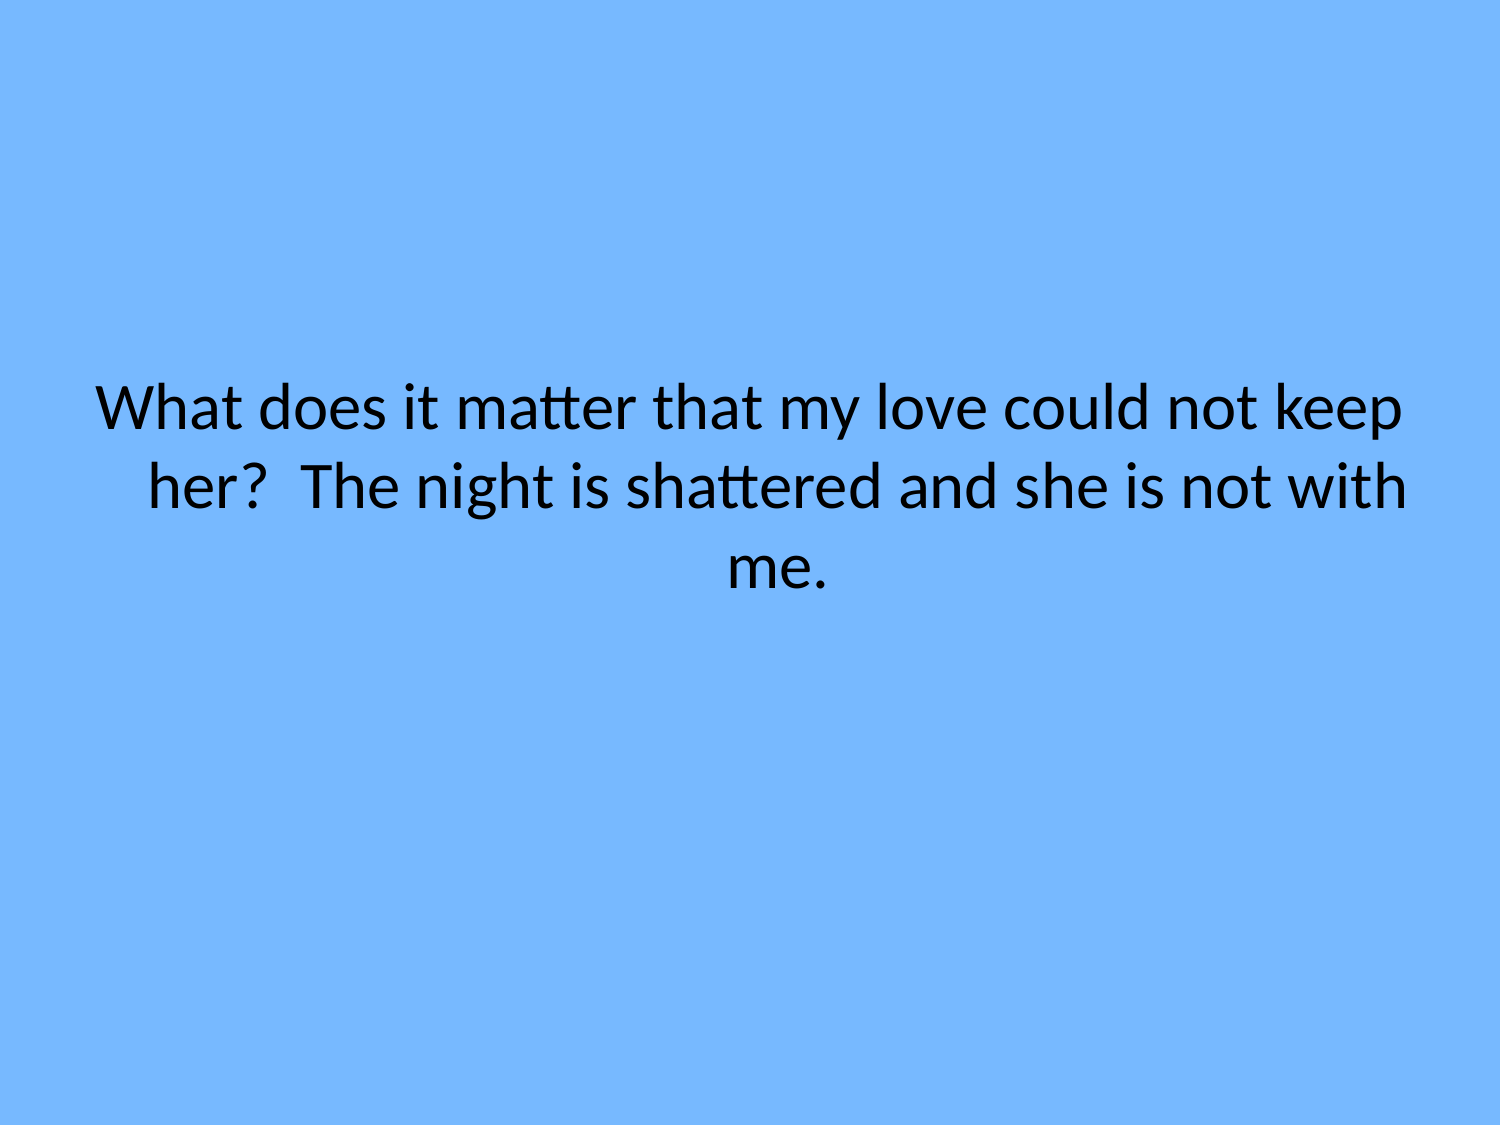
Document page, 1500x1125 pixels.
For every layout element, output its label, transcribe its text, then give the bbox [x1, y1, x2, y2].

list What does it matter that my love could not keep her? The night is shattered and she is not with me. [75, 75, 1425, 1005]
